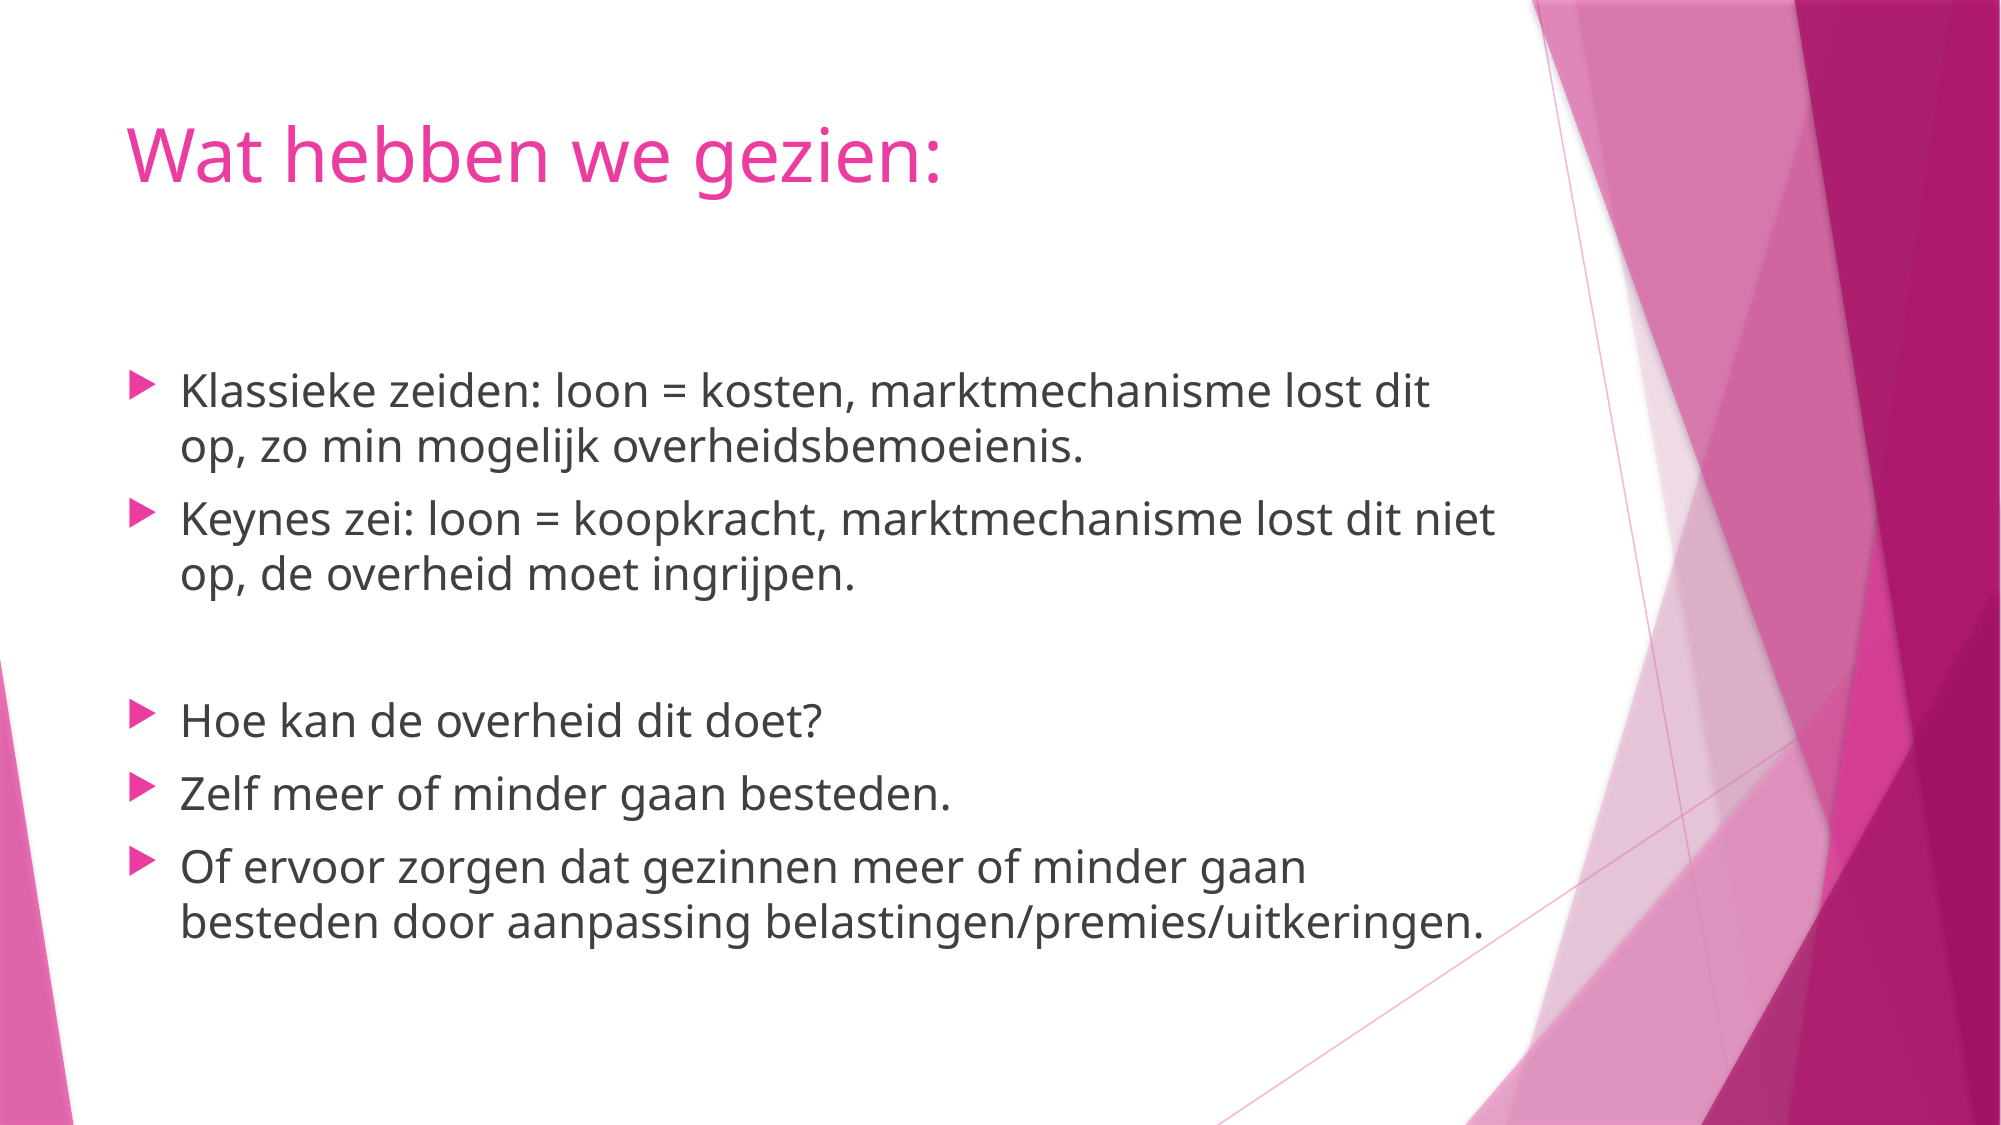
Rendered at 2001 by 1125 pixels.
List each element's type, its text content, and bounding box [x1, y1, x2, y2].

list Klassieke zeiden: loon = kosten, marktmechanisme lost dit op, zo min mogelijk overheidsbemoeienis. Keynes zei: loon = koopkracht, marktmechanisme lost dit niet op, de overheid moet ingrijpen. Hoe kan de overheid dit doet? Zelf meer of minder gaan besteden. Of ervoor zorgen dat gezinnen meer of minder gaan besteden door aanpassing belastingen/premies/uitkeringen. [111, 354, 1522, 992]
title Wat hebben we gezien: [111, 99, 1522, 317]
